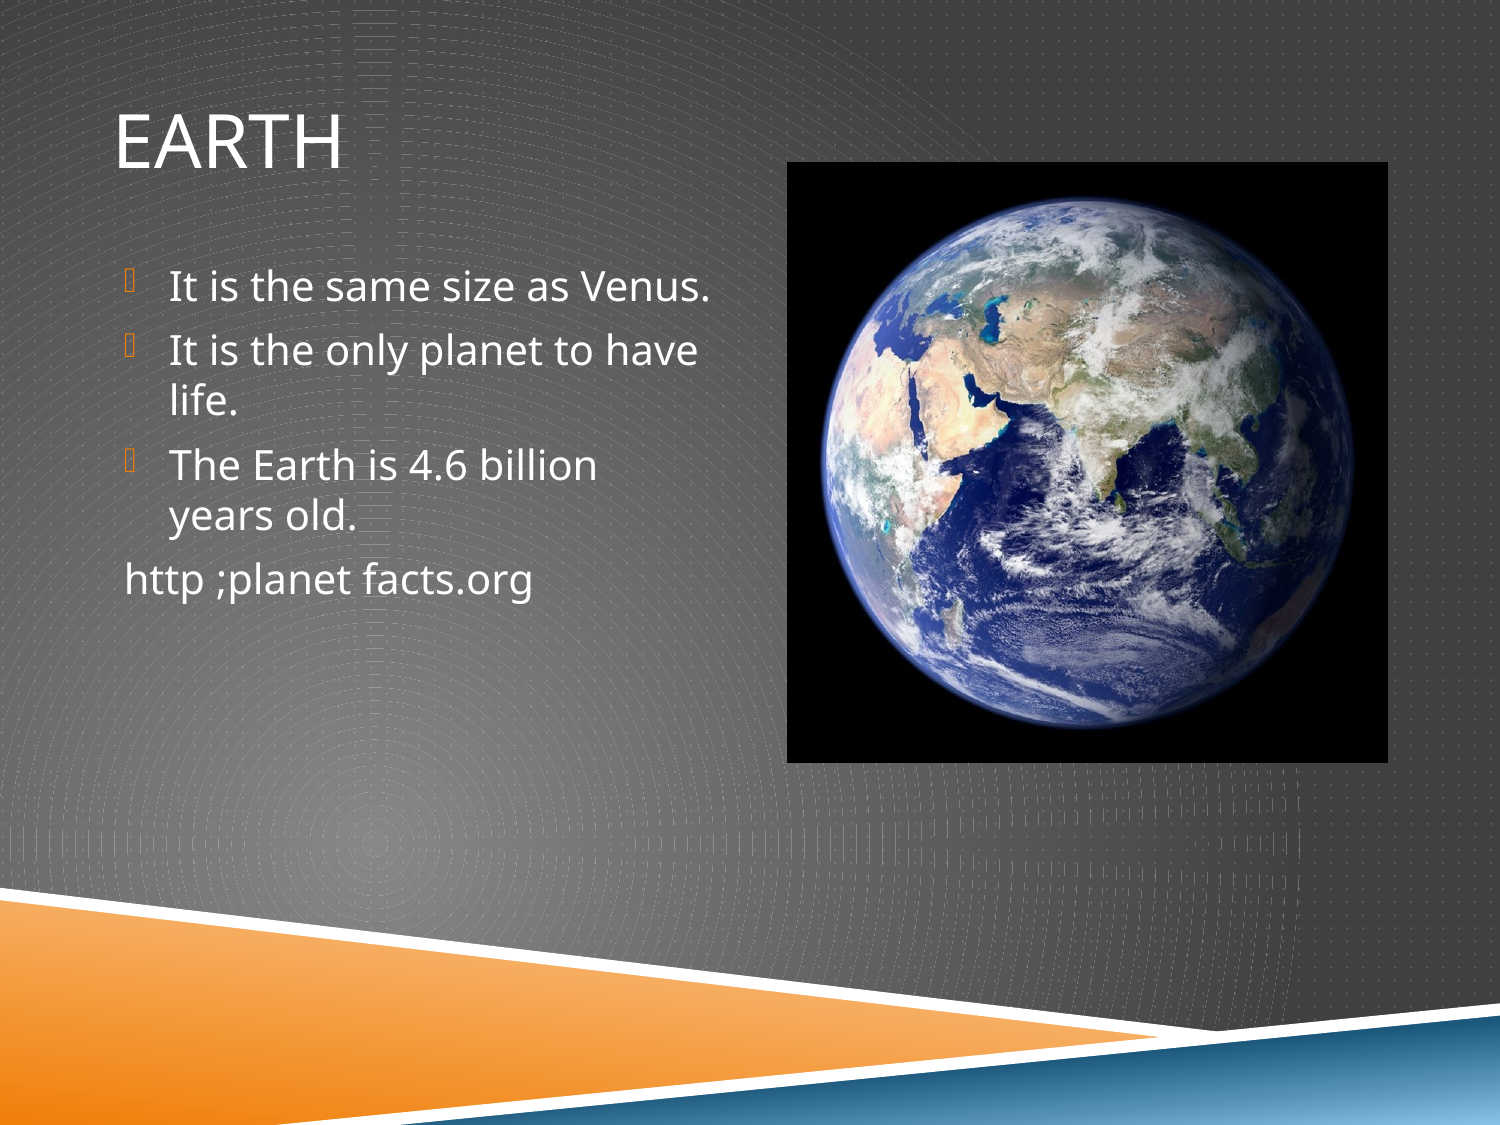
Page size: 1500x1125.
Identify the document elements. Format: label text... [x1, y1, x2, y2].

list It is the same size as Venus. It is the only planet to have life. The Earth is 4.6 billion years old. http ;planet facts.org [112, 251, 713, 888]
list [787, 162, 1388, 763]
title earth [112, 45, 1388, 233]
